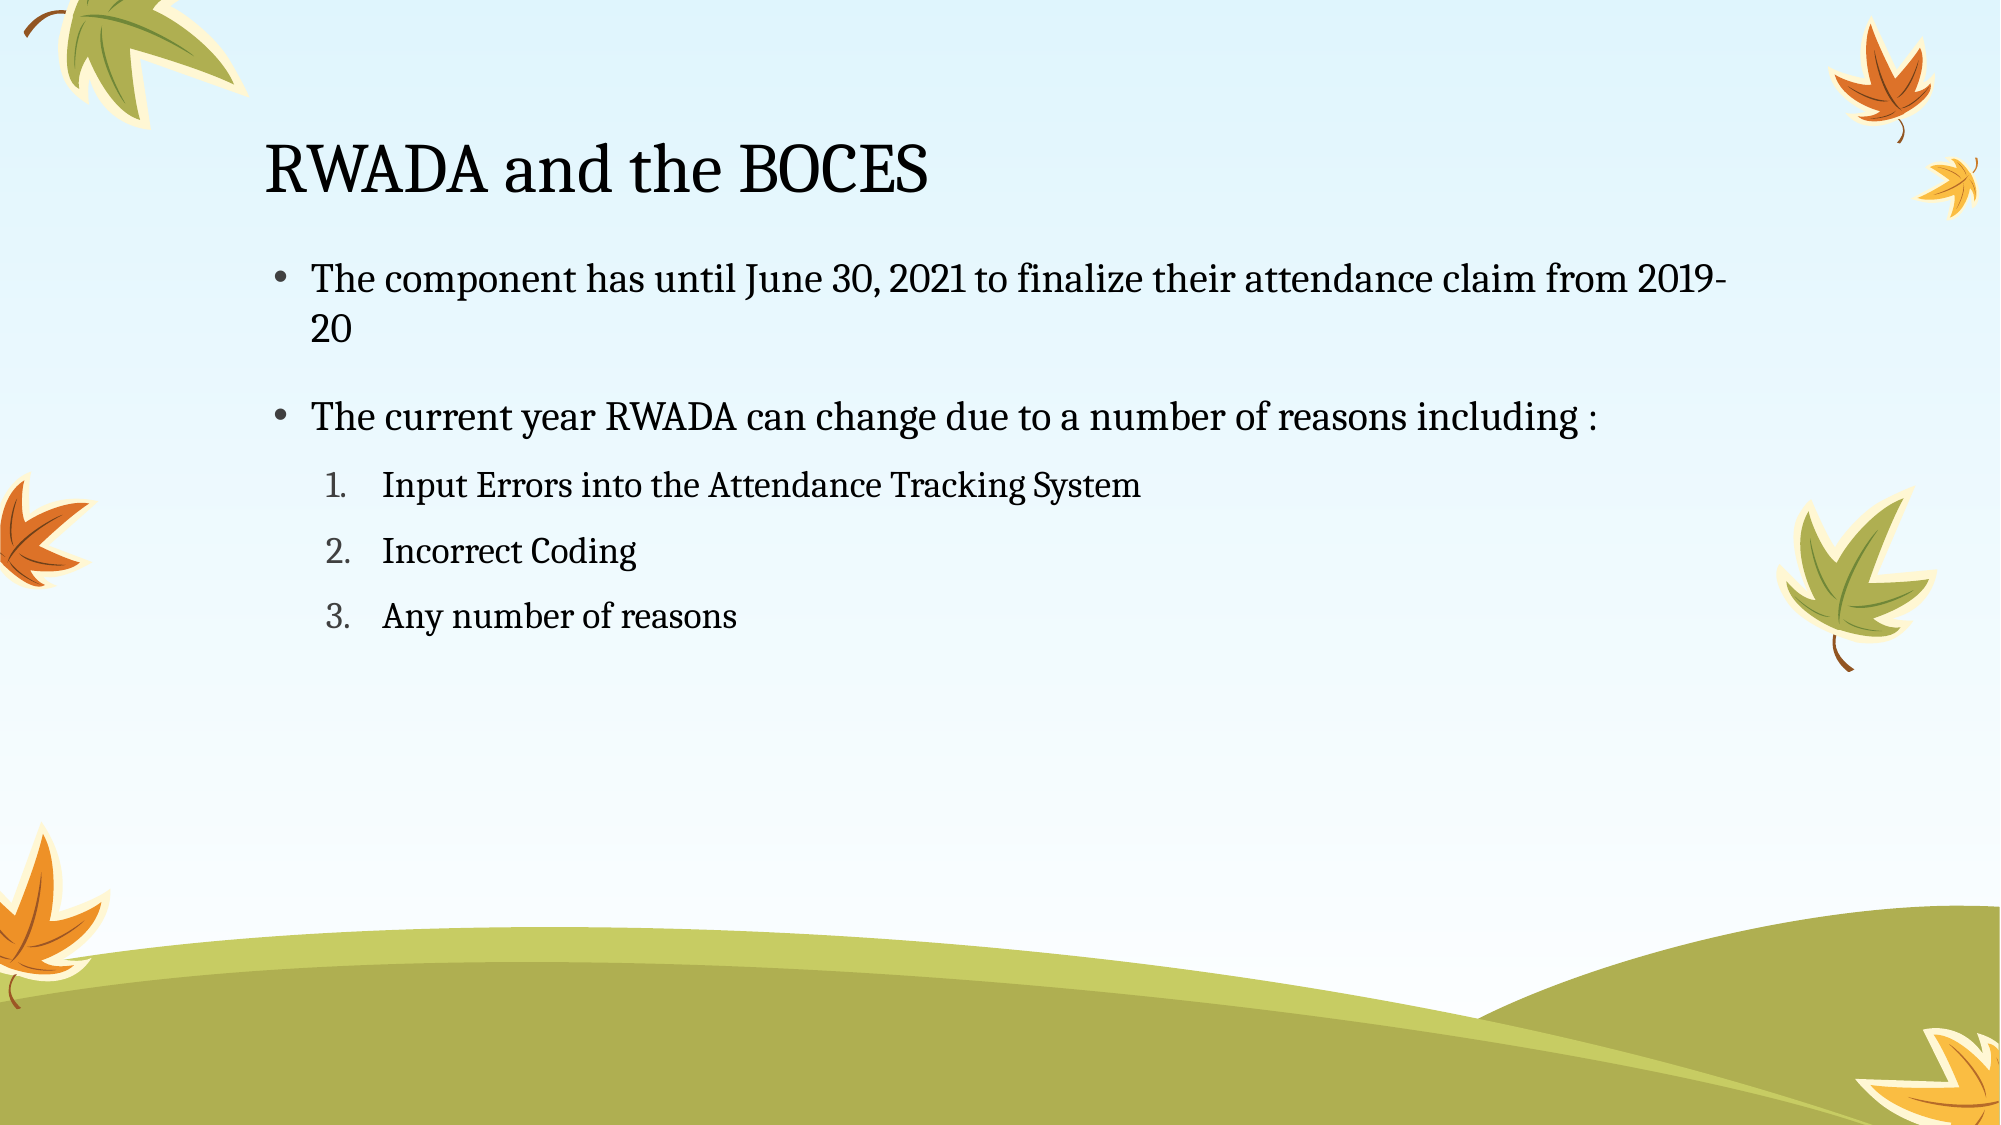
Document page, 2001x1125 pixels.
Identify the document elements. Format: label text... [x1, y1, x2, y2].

list The component has until June 30, 2021 to finalize their attendance claim from 2019-20 The current year RWADA can change due to a number of reasons including : Input Errors into the Attendance Tracking System Incorrect Coding Any number of reasons [250, 243, 1750, 925]
title RWADA and the BOCES [249, 12, 1749, 216]
